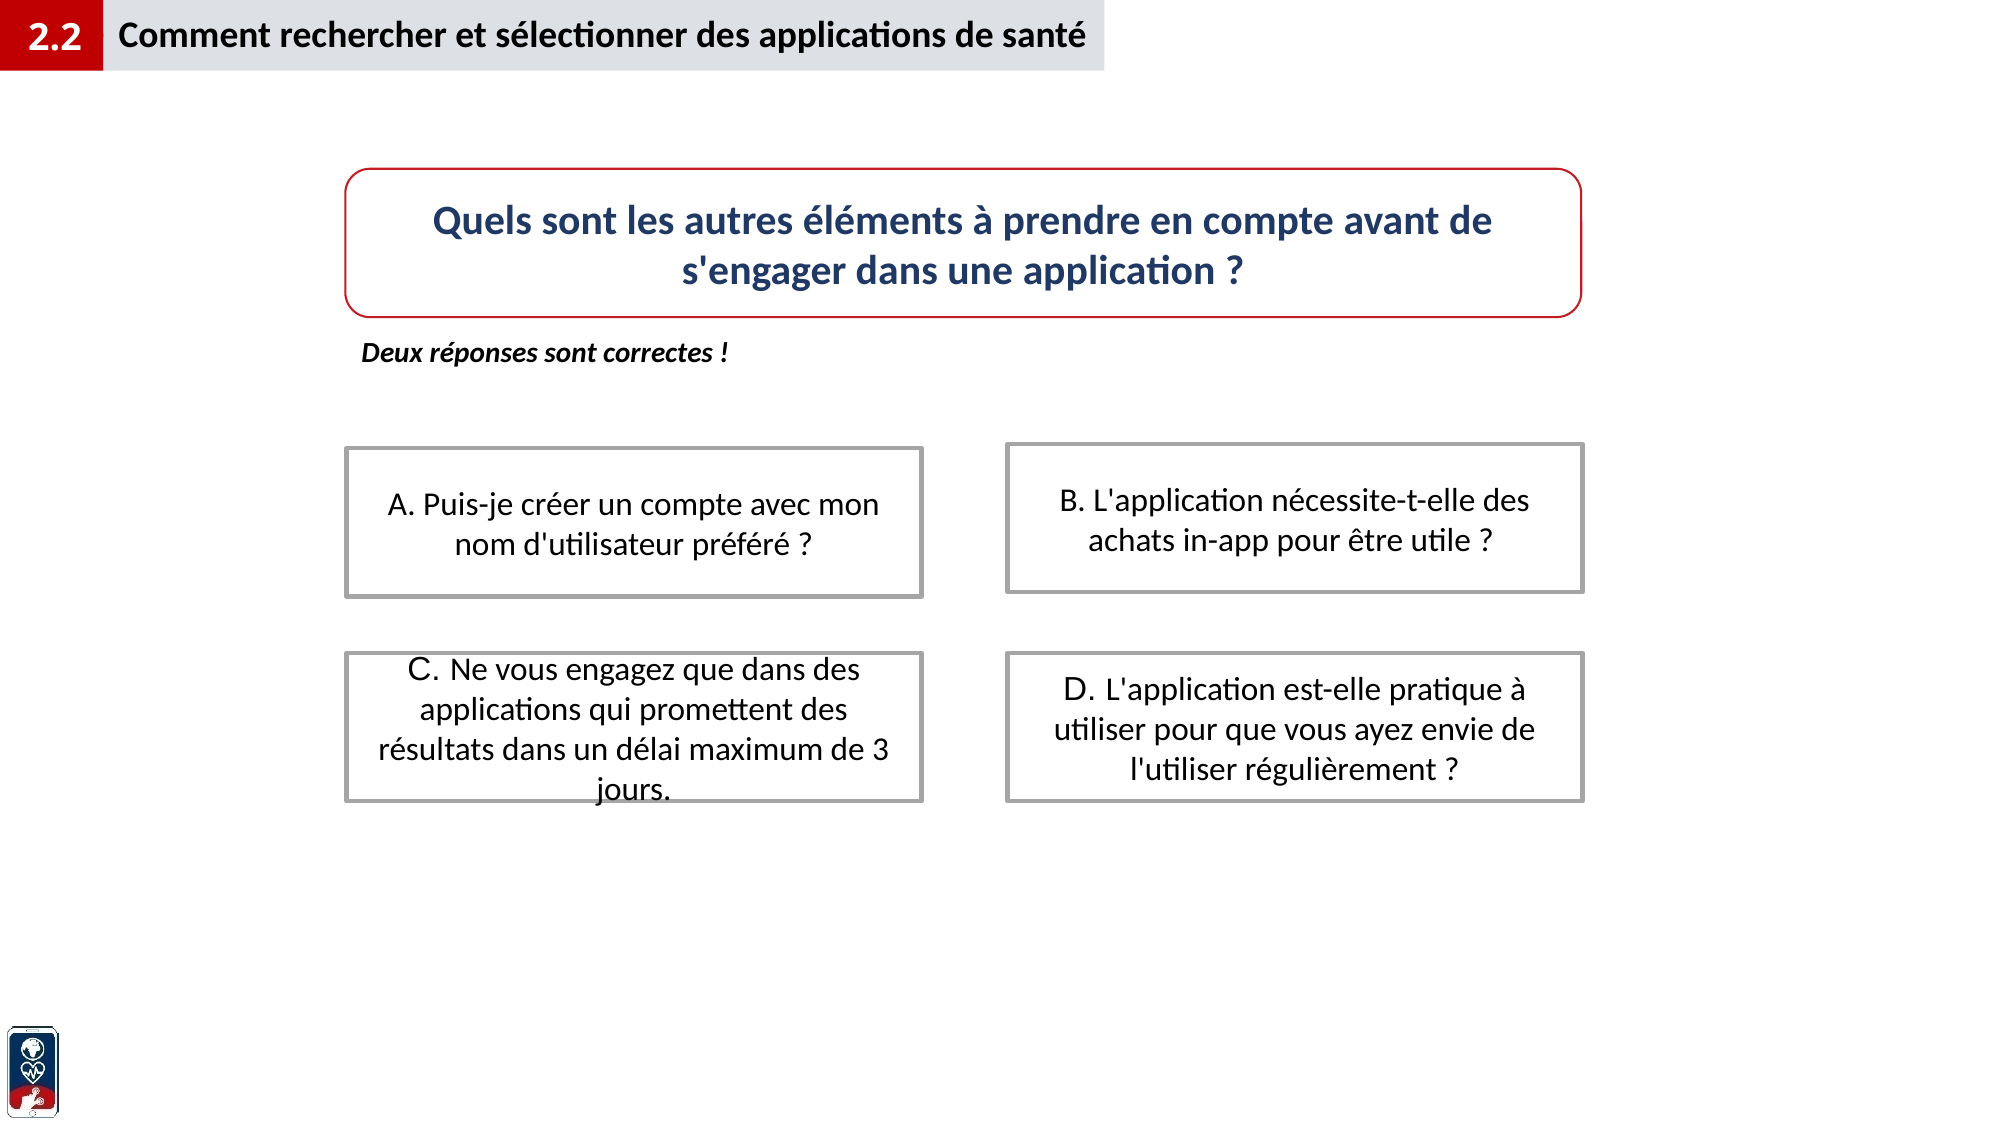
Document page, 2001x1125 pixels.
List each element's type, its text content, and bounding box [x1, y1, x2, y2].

text_box [0, 0, 103, 71]
text_box Quels sont les autres éléments à prendre en compte avant de s'engager dans une application ? [345, 168, 1582, 318]
text_box 2.2 [13, 10, 104, 60]
text_box C. Ne vous engagez que dans des applications qui promettent des résultats dans un délai maximum de 3 jours. [344, 651, 924, 803]
text_box Comment rechercher et sélectionner des applications de santé [103, 0, 1105, 71]
picture [7, 1026, 59, 1118]
text_box Deux réponses sont correctes ! [346, 325, 805, 376]
text_box D. L'application est-elle pratique à utiliser pour que vous ayez envie de l'utiliser régulièrement ? [1005, 651, 1585, 803]
text_box A. Puis-je créer un compte avec mon nom d'utilisateur préféré ? [344, 446, 924, 599]
text_box B. L'application nécessite-t-elle des achats in-app pour être utile ? [1005, 442, 1585, 594]
